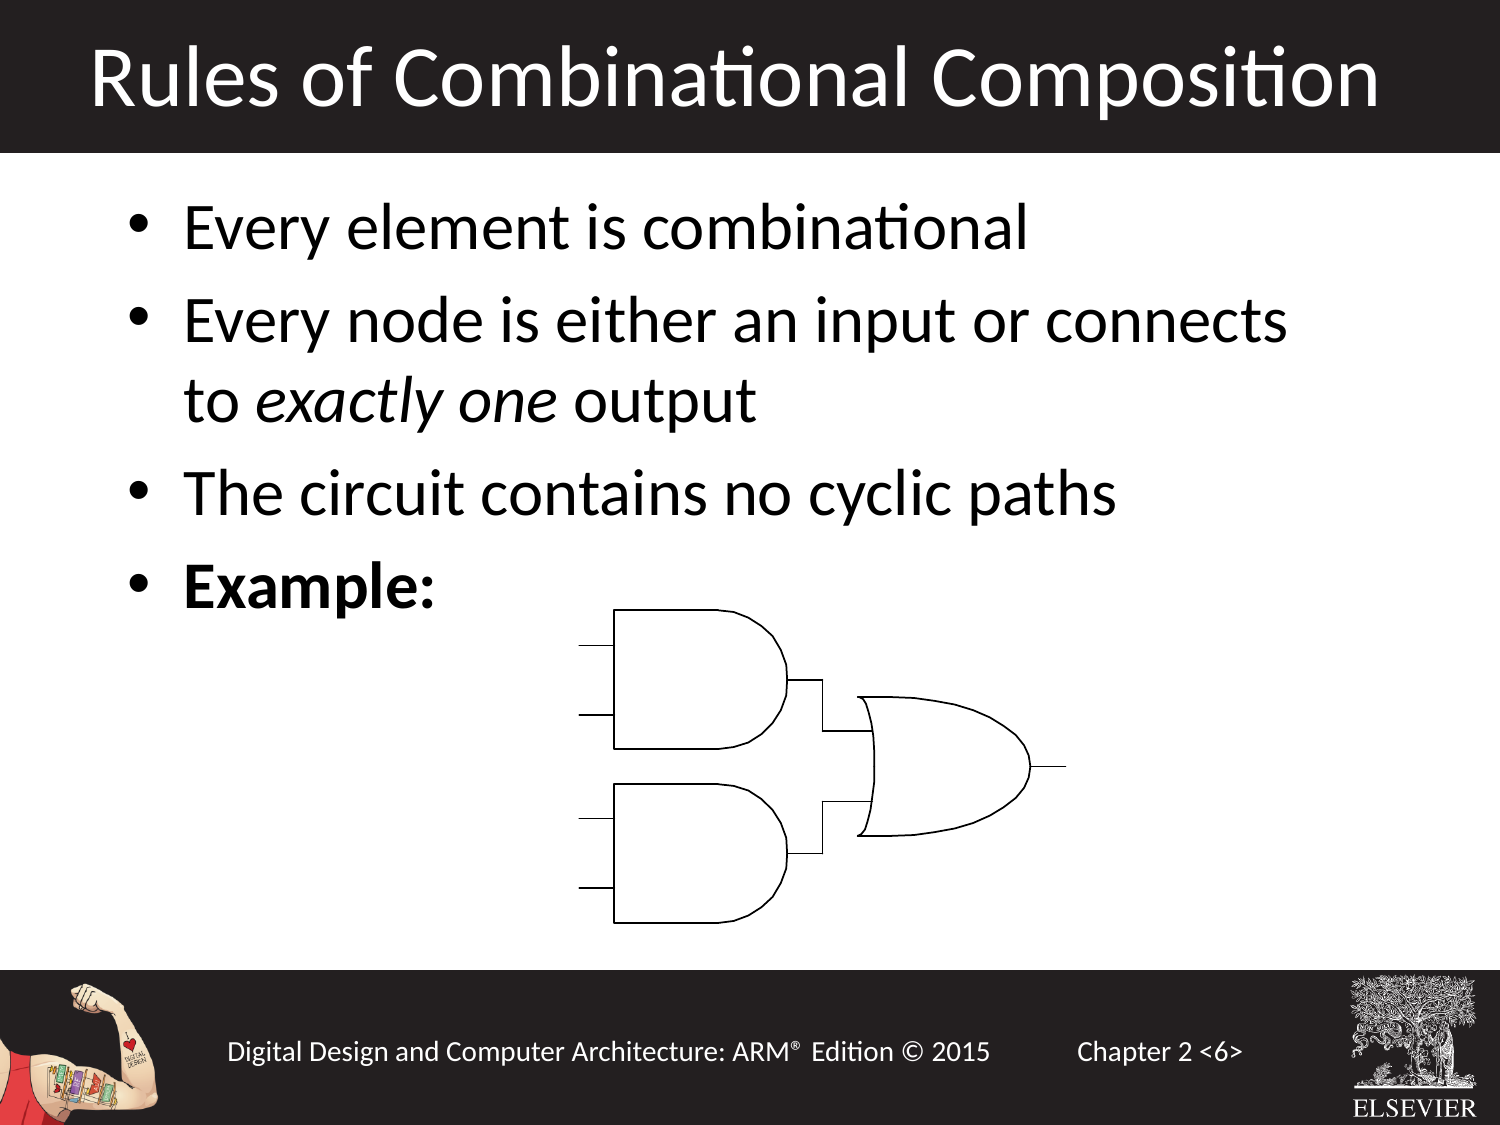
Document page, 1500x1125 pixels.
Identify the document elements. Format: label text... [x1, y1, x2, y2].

list Every element is combinational Every node is either an input or connects to exactly one output The circuit contains no cyclic paths Example: [112, 174, 1375, 988]
picture [1350, 974, 1477, 1117]
text_box Rules of Combinational Composition [74, 11, 1425, 131]
picture [0, 979, 163, 1125]
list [568, 599, 1076, 933]
